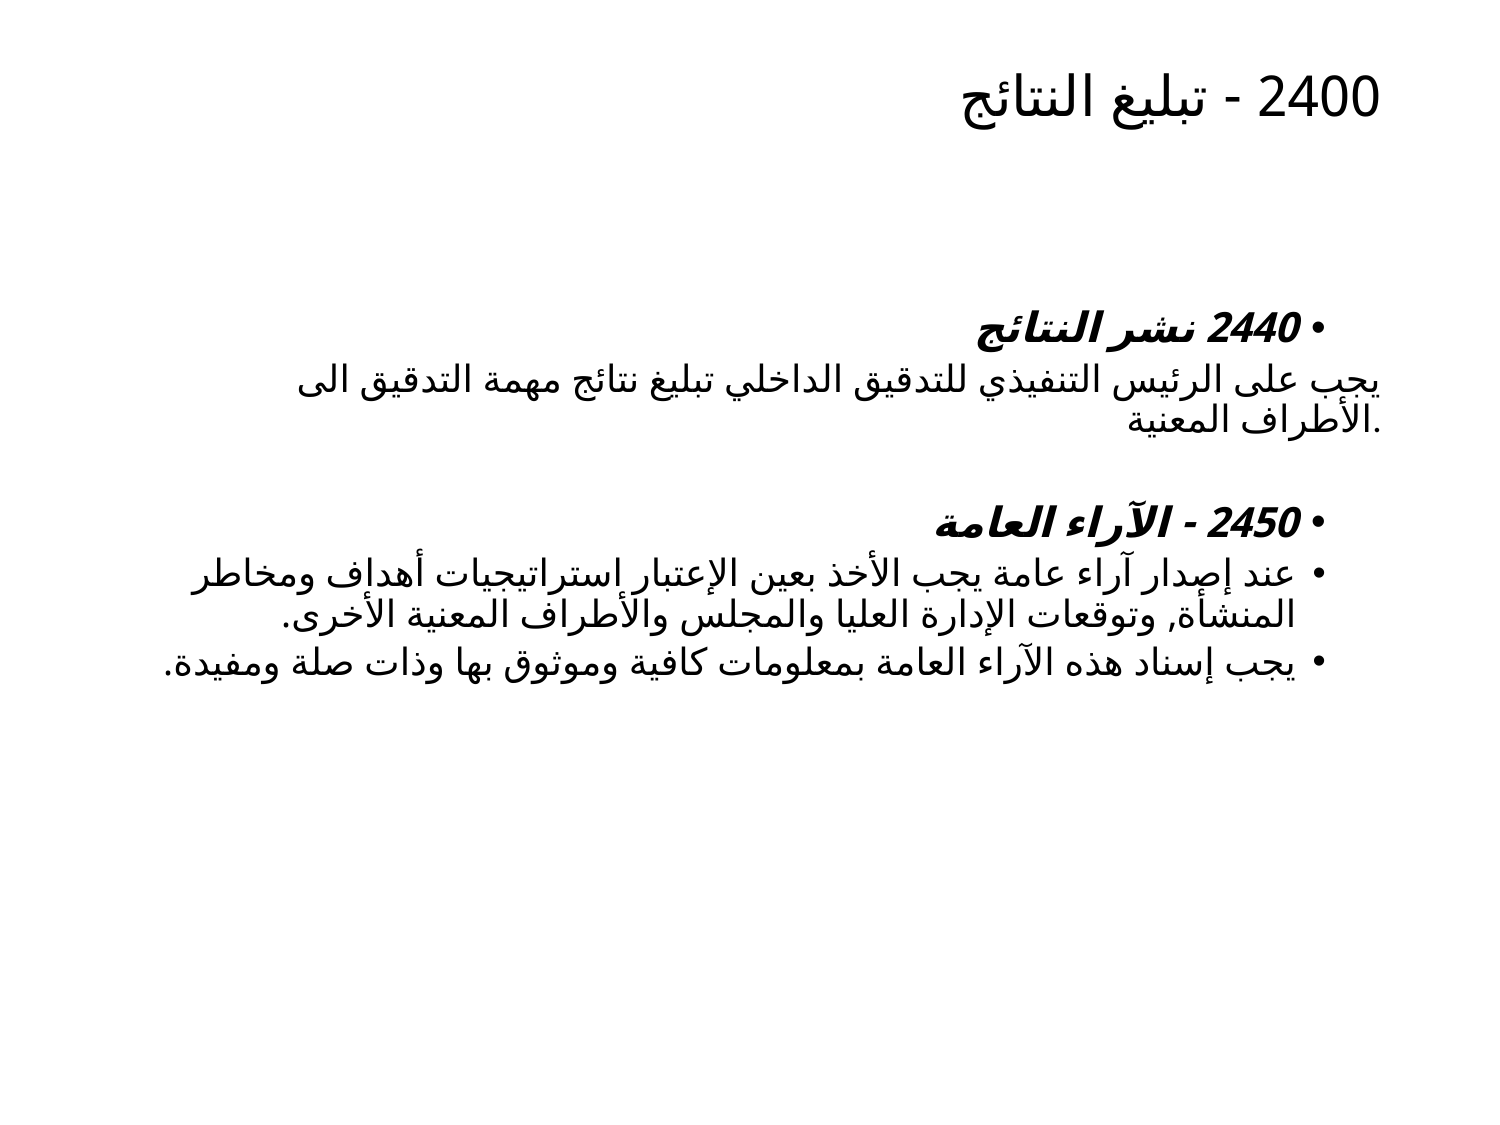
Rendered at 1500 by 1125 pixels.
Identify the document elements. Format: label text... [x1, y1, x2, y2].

title 2400 - تبليغ النتائج [103, 59, 1397, 278]
list 2440 نشر النتائج يجب على الرئيس التنفيذي للتدقيق الداخلي تبليغ نتائج مهمة التدقيق الى الأطراف المعنية. 2450 - الآراء العامة عند إصدار آراء عامة يجب الأخذ بعين الإعتبار استراتيجيات أهداف ومخاطر المنشأة, وتوقعات الإدارة العليا والمجلس والأطراف المعنية الأخرى. يجب إسناد هذه الآراء العامة بمعلومات كافية وموثوق بها وذات صلة ومفيدة. [103, 299, 1397, 1014]
